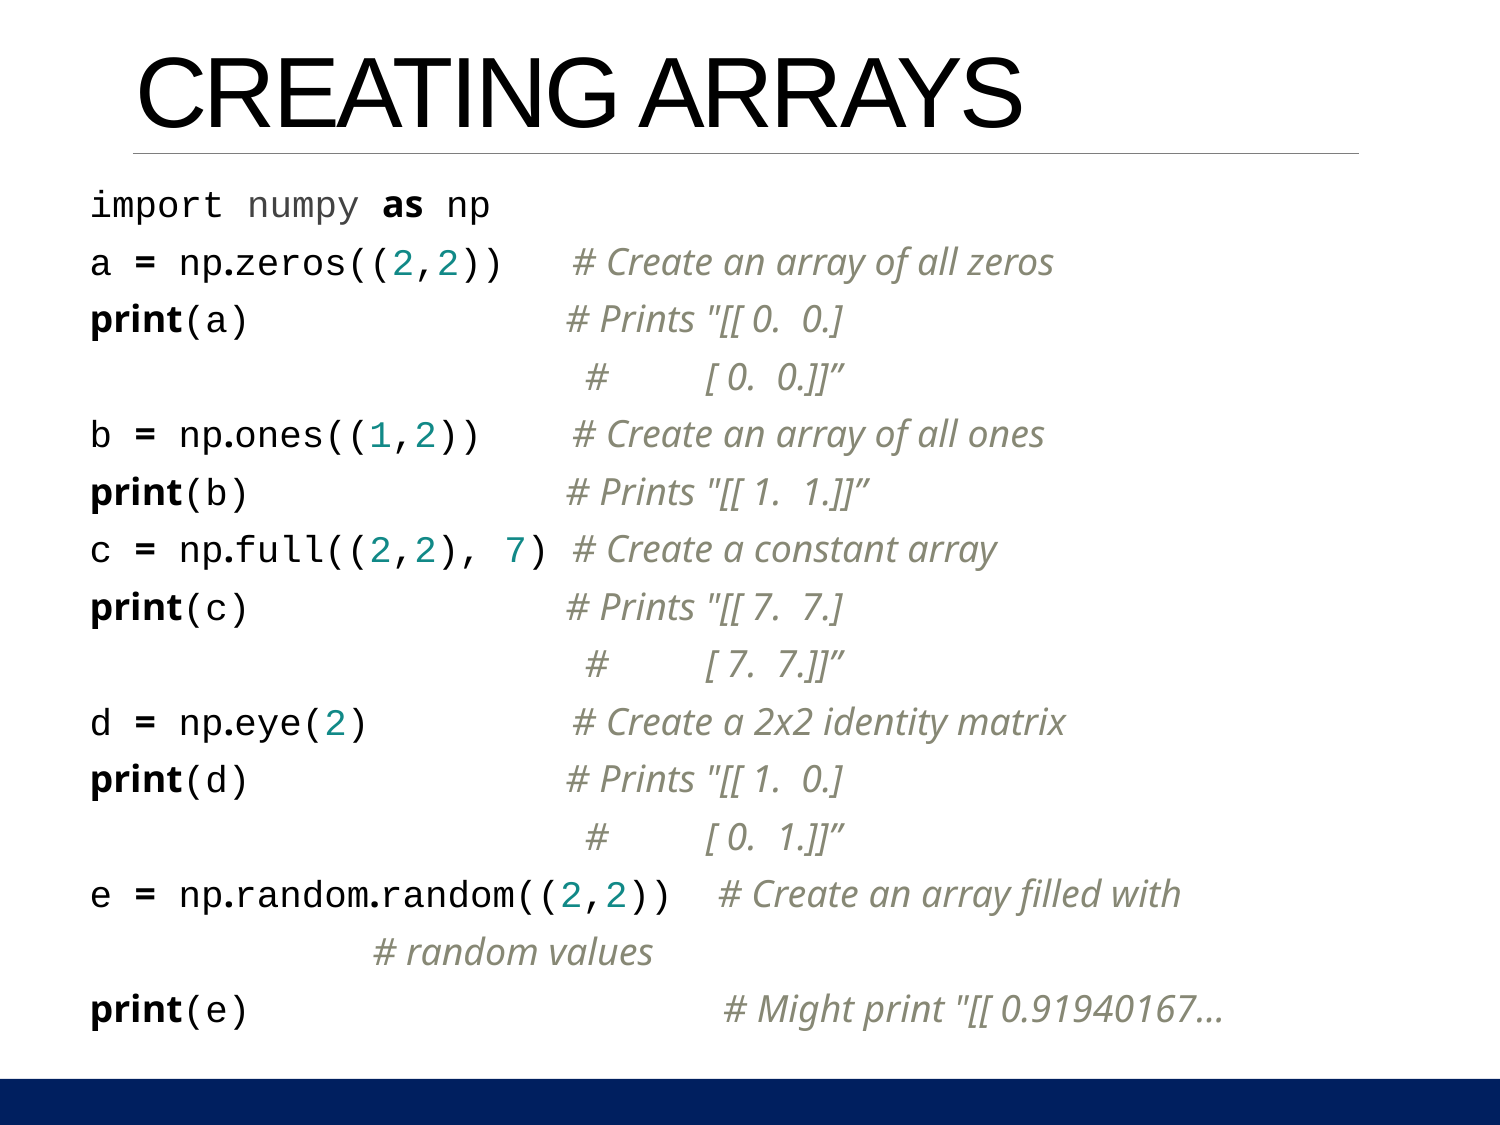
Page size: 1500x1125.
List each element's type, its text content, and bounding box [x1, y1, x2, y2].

text_box import numpy as np a = np.zeros((2,2)) # Create an array of all zeros print(a) # Prints "[[ 0. 0.] # [ 0. 0.]]” b = np.ones((1,2)) # Create an array of all ones print(b) # Prints "[[ 1. 1.]]” c = np.full((2,2), 7) # Create a constant array print(c) # Prints "[[ 7. 7.] # [ 7. 7.]]” d = np.eye(2) # Create a 2x2 identity matrix print(d) # Prints "[[ 1. 0.] # [ 0. 1.]]” e = np.random.random((2,2)) # Create an array filled with # random values print(e) # Might print "[[ 0.91940167… [87, 155, 1455, 1031]
title CREATING ARRAYS [132, 24, 1359, 155]
